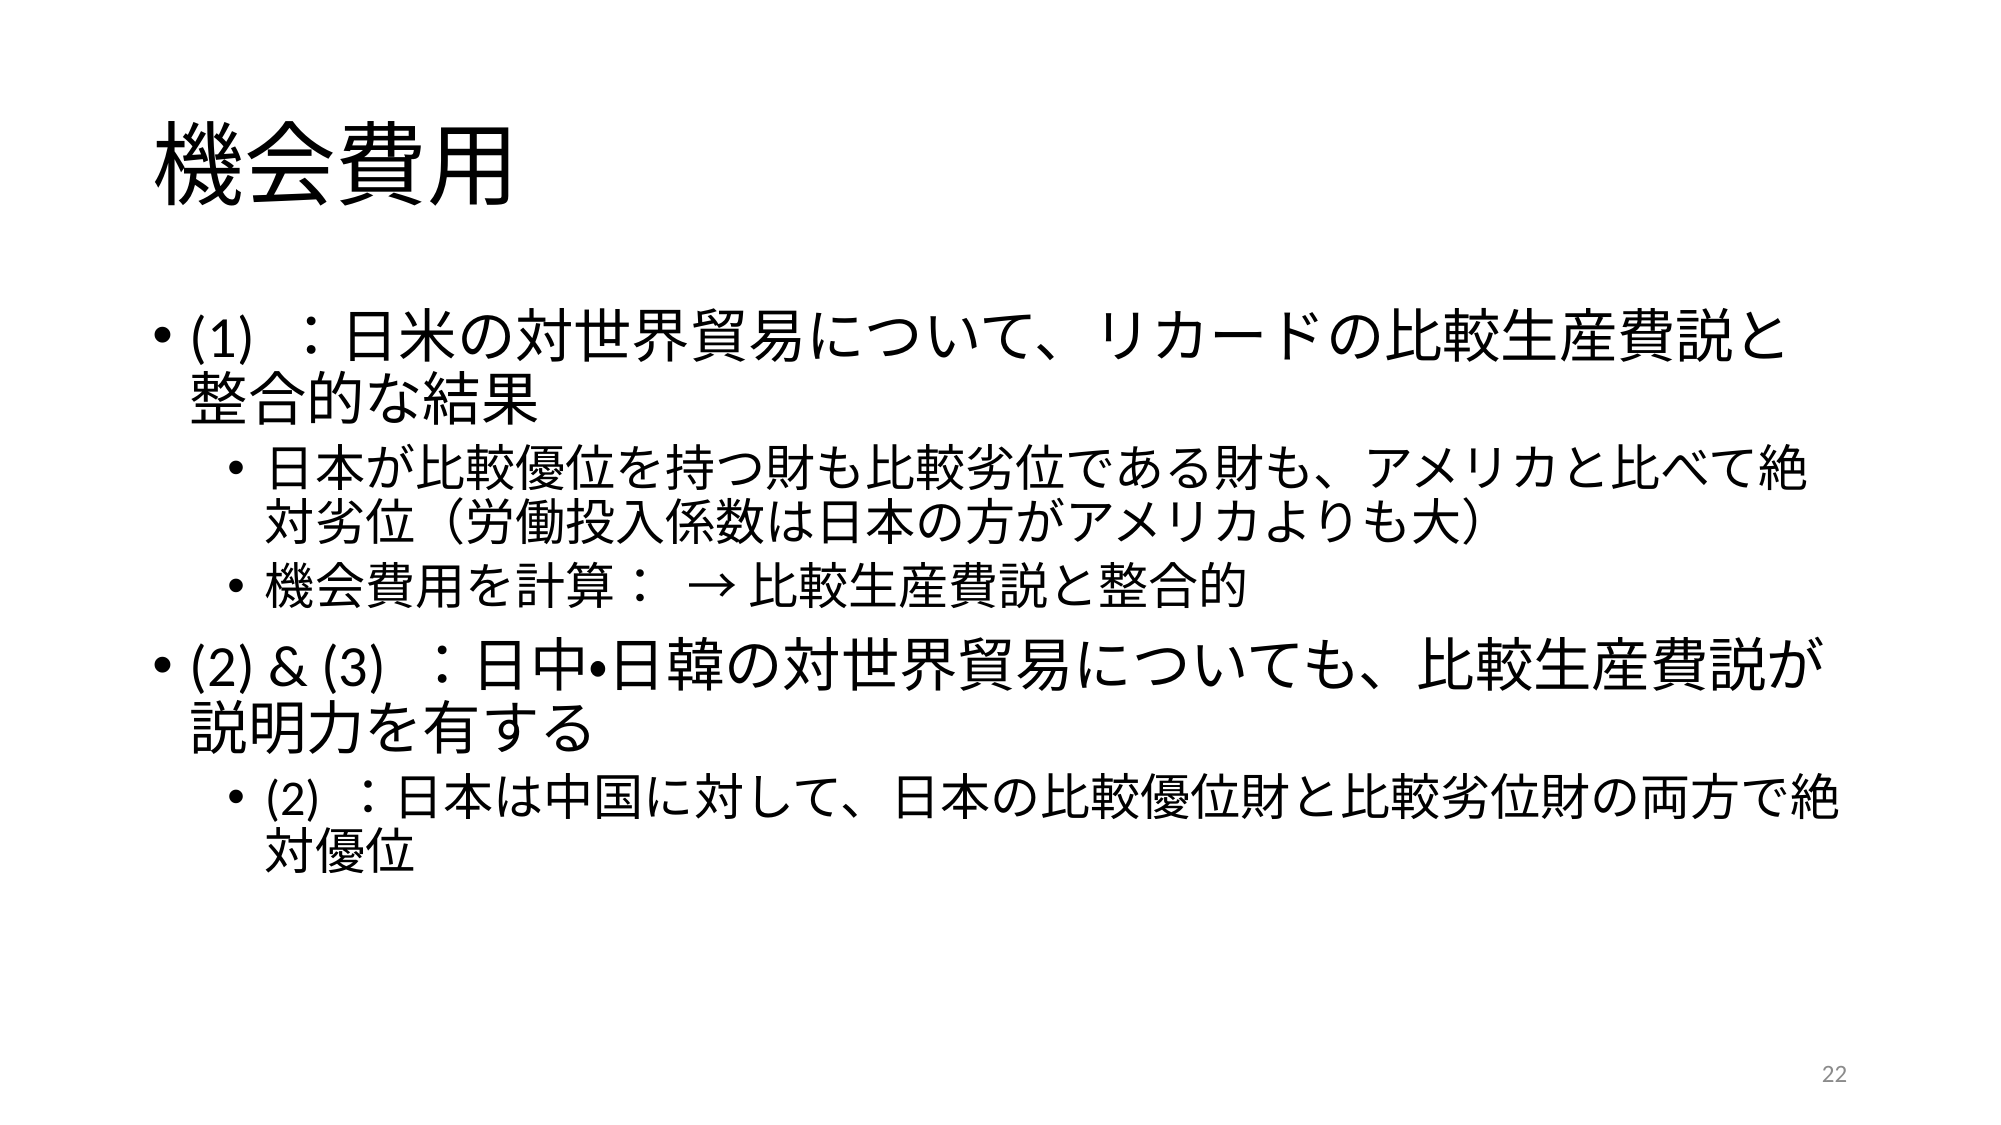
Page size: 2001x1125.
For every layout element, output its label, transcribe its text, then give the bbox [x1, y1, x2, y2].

title 機会費用 [137, 59, 1863, 278]
slide_number 22 [1412, 1042, 1863, 1103]
